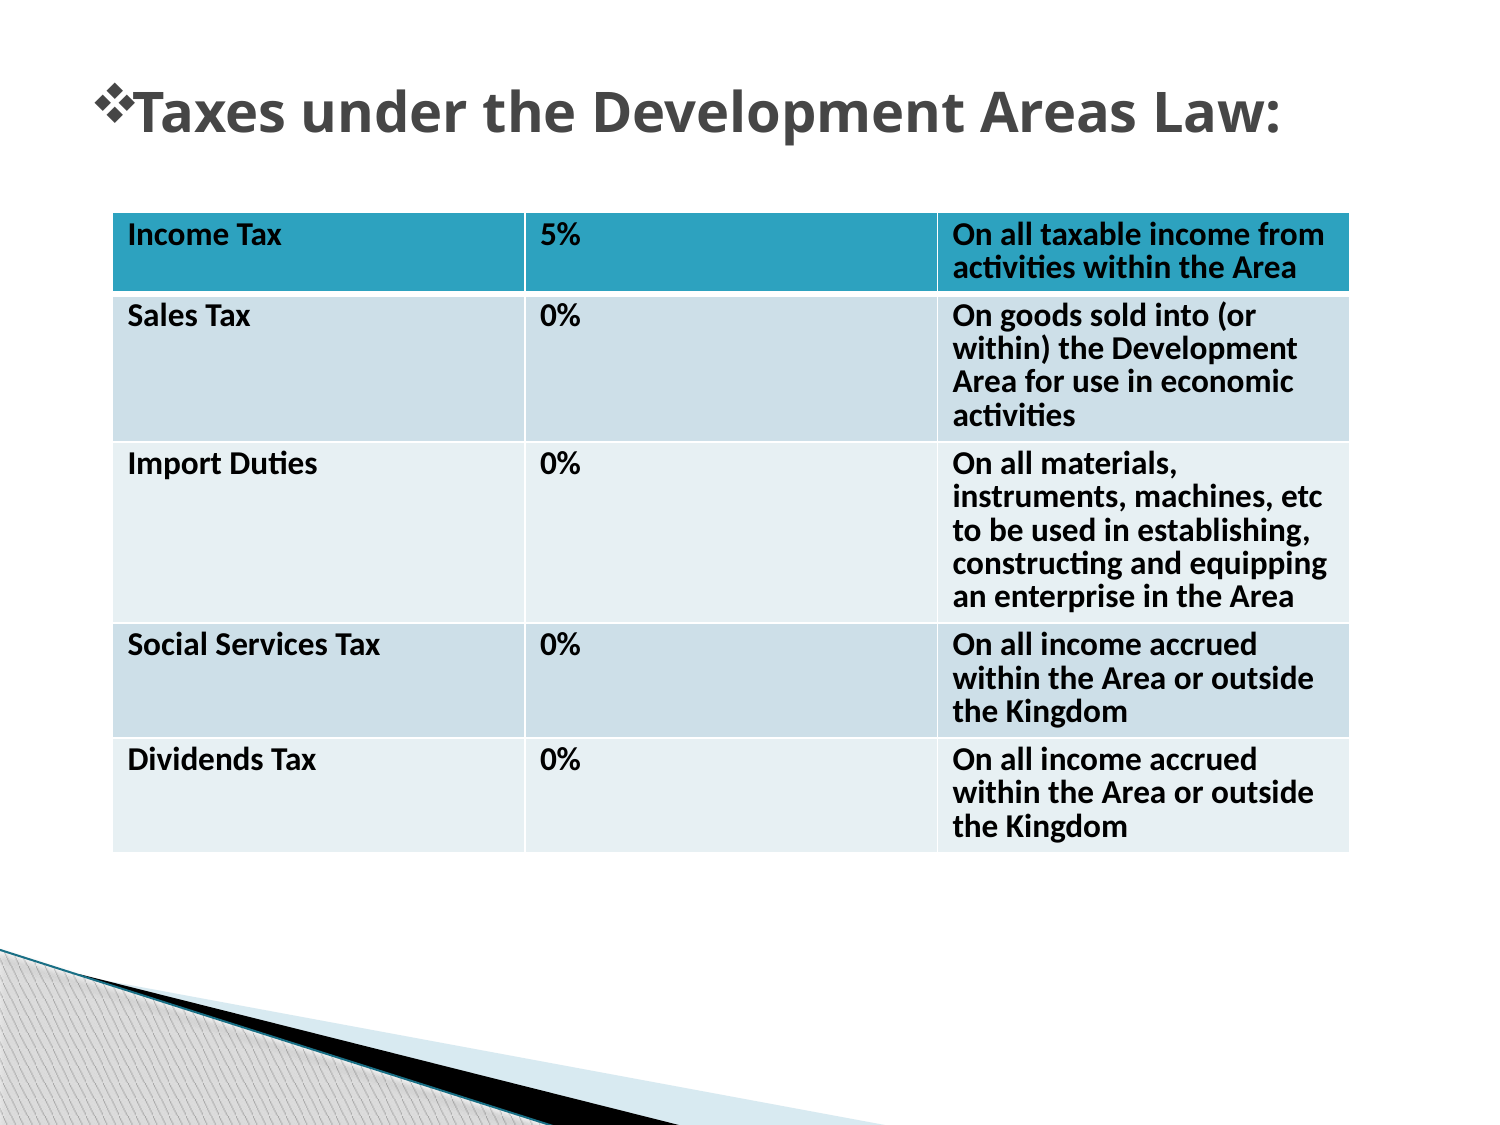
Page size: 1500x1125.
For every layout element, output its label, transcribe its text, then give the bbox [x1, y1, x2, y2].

table_cell Sales Tax [113, 297, 524, 441]
table_cell 0% [526, 443, 937, 622]
table_cell Dividends Tax [113, 739, 524, 852]
table_header 5% [526, 213, 937, 291]
table_cell Import Duties [113, 443, 524, 622]
table_header On all taxable income from activities within the Area [938, 213, 1349, 291]
list [75, 175, 1425, 986]
table_cell On all income accrued within the Area or outside the Kingdom [938, 739, 1349, 852]
table_cell 0% [526, 297, 937, 441]
table_cell 0% [526, 624, 937, 737]
table_cell On all income accrued within the Area or outside the Kingdom [938, 624, 1349, 737]
table_cell On goods sold into (or within) the Development Area for use in economic activities [938, 297, 1349, 441]
table_cell Social Services Tax [113, 624, 524, 737]
title Taxes under the Development Areas Law: [75, 45, 1425, 175]
table_cell 0% [526, 739, 937, 852]
table_cell On all materials, instruments, machines, etc to be used in establishing, constructing and equipping an enterprise in the Area [938, 443, 1349, 622]
table_header Income Tax [113, 213, 524, 291]
